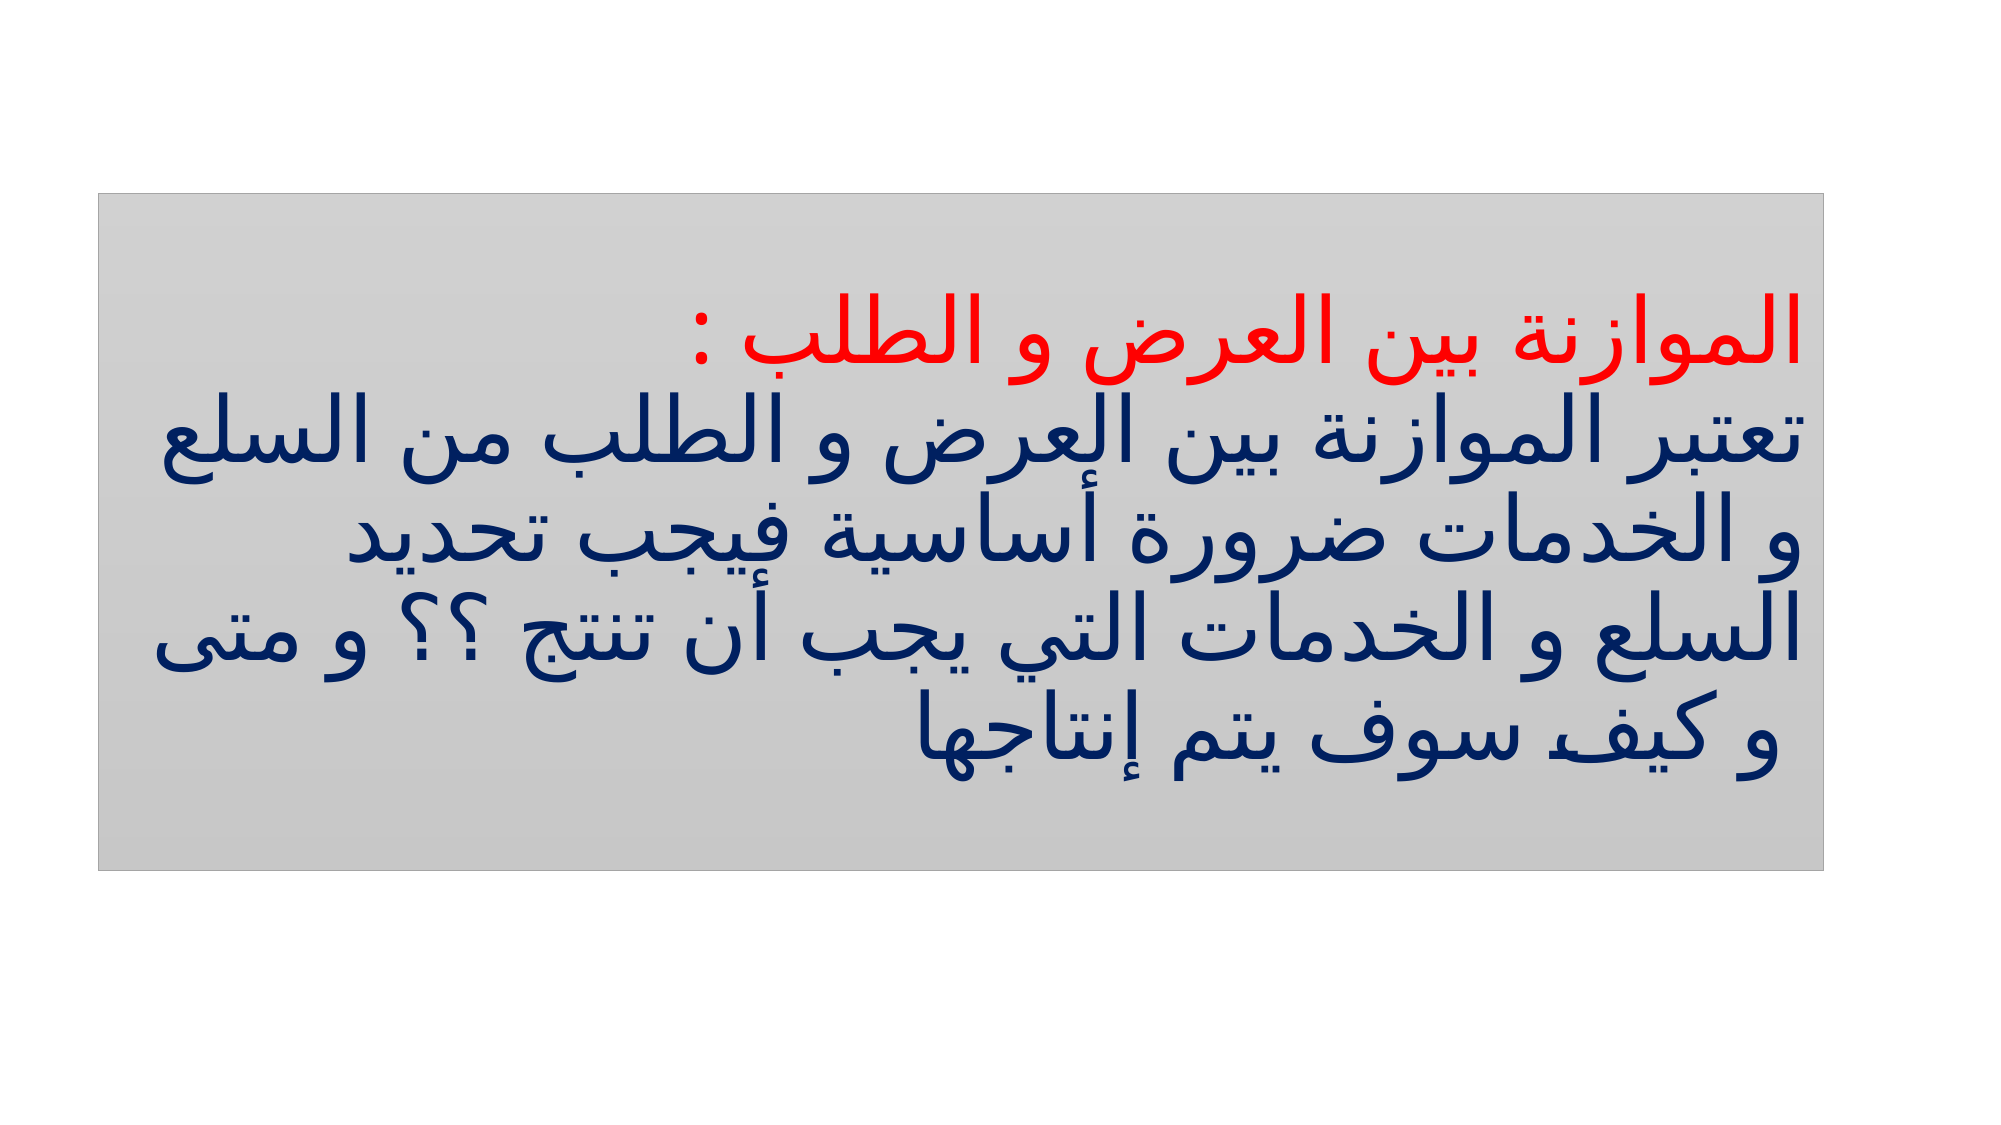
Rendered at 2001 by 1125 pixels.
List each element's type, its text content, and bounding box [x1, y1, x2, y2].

title الموازنة بين العرض و الطلب : تعتبر الموازنة بين العرض و الطلب من السلع و الخدمات ضرورة أساسية فيجب تحديد السلع و الخدمات التي يجب أن تنتج ؟؟ و متى و كيف سوف يتم إنتاجها [98, 193, 1824, 871]
